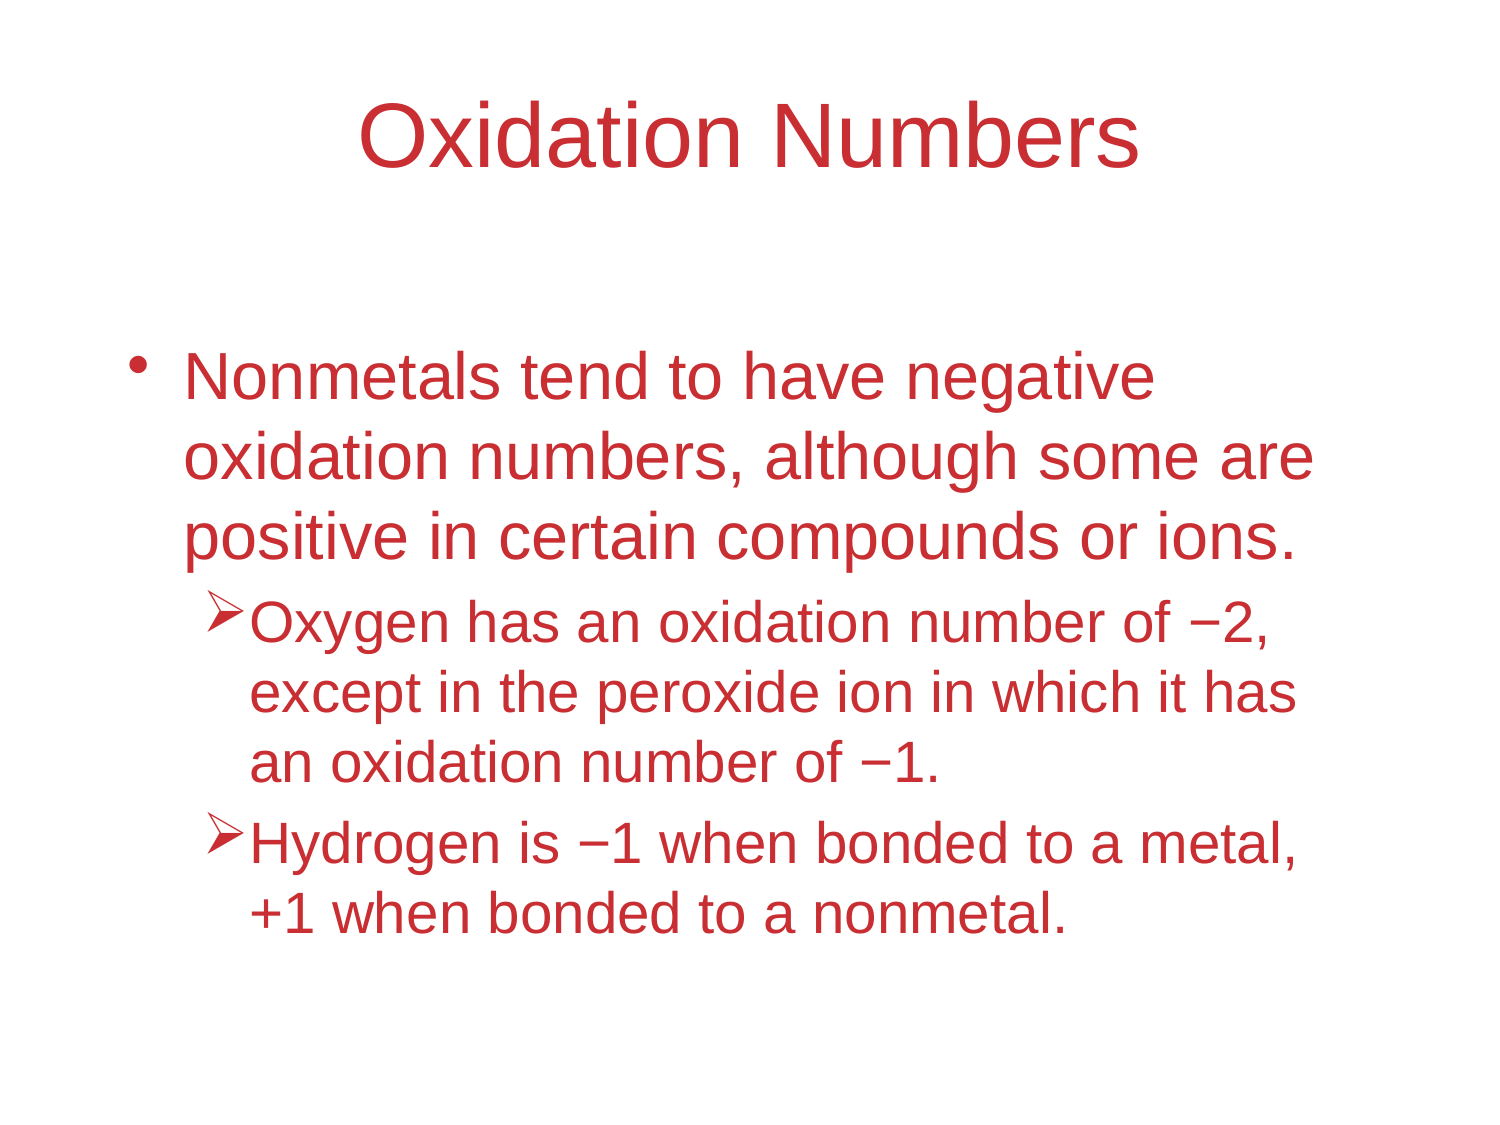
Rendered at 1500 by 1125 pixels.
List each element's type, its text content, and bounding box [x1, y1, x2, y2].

list Nonmetals tend to have negative oxidation numbers, although some are positive in certain compounds or ions. Oxygen has an oxidation number of −2, except in the peroxide ion in which it has an oxidation number of −1. Hydrogen is −1 when bonded to a metal, +1 when bonded to a nonmetal. [112, 324, 1388, 1026]
title Oxidation Numbers [112, 37, 1388, 226]
